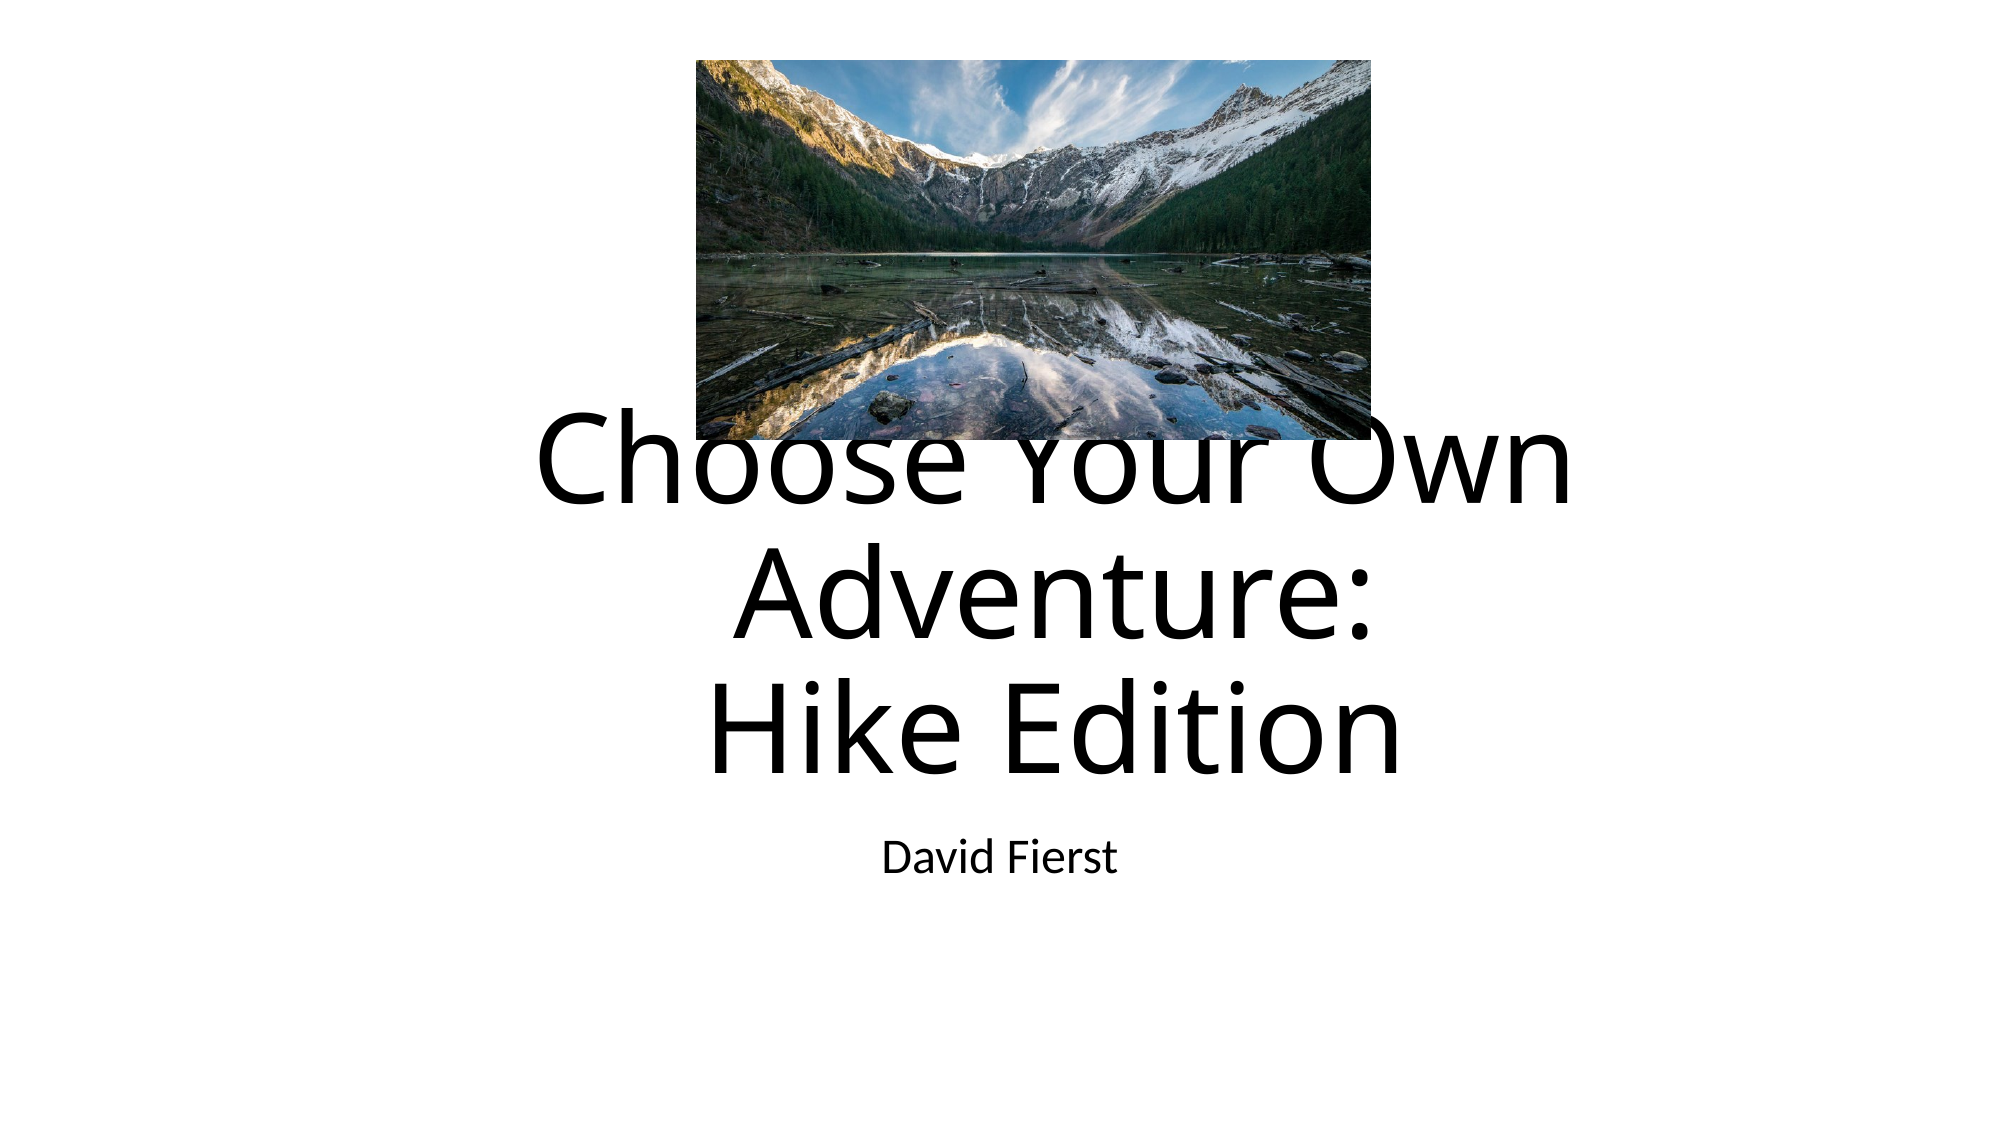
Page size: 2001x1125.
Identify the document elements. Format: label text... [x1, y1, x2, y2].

subtitle David Fierst [249, 823, 1750, 1095]
title Choose Your Own Adventure: Hike Edition [305, 416, 1806, 809]
picture [696, 60, 1371, 440]
